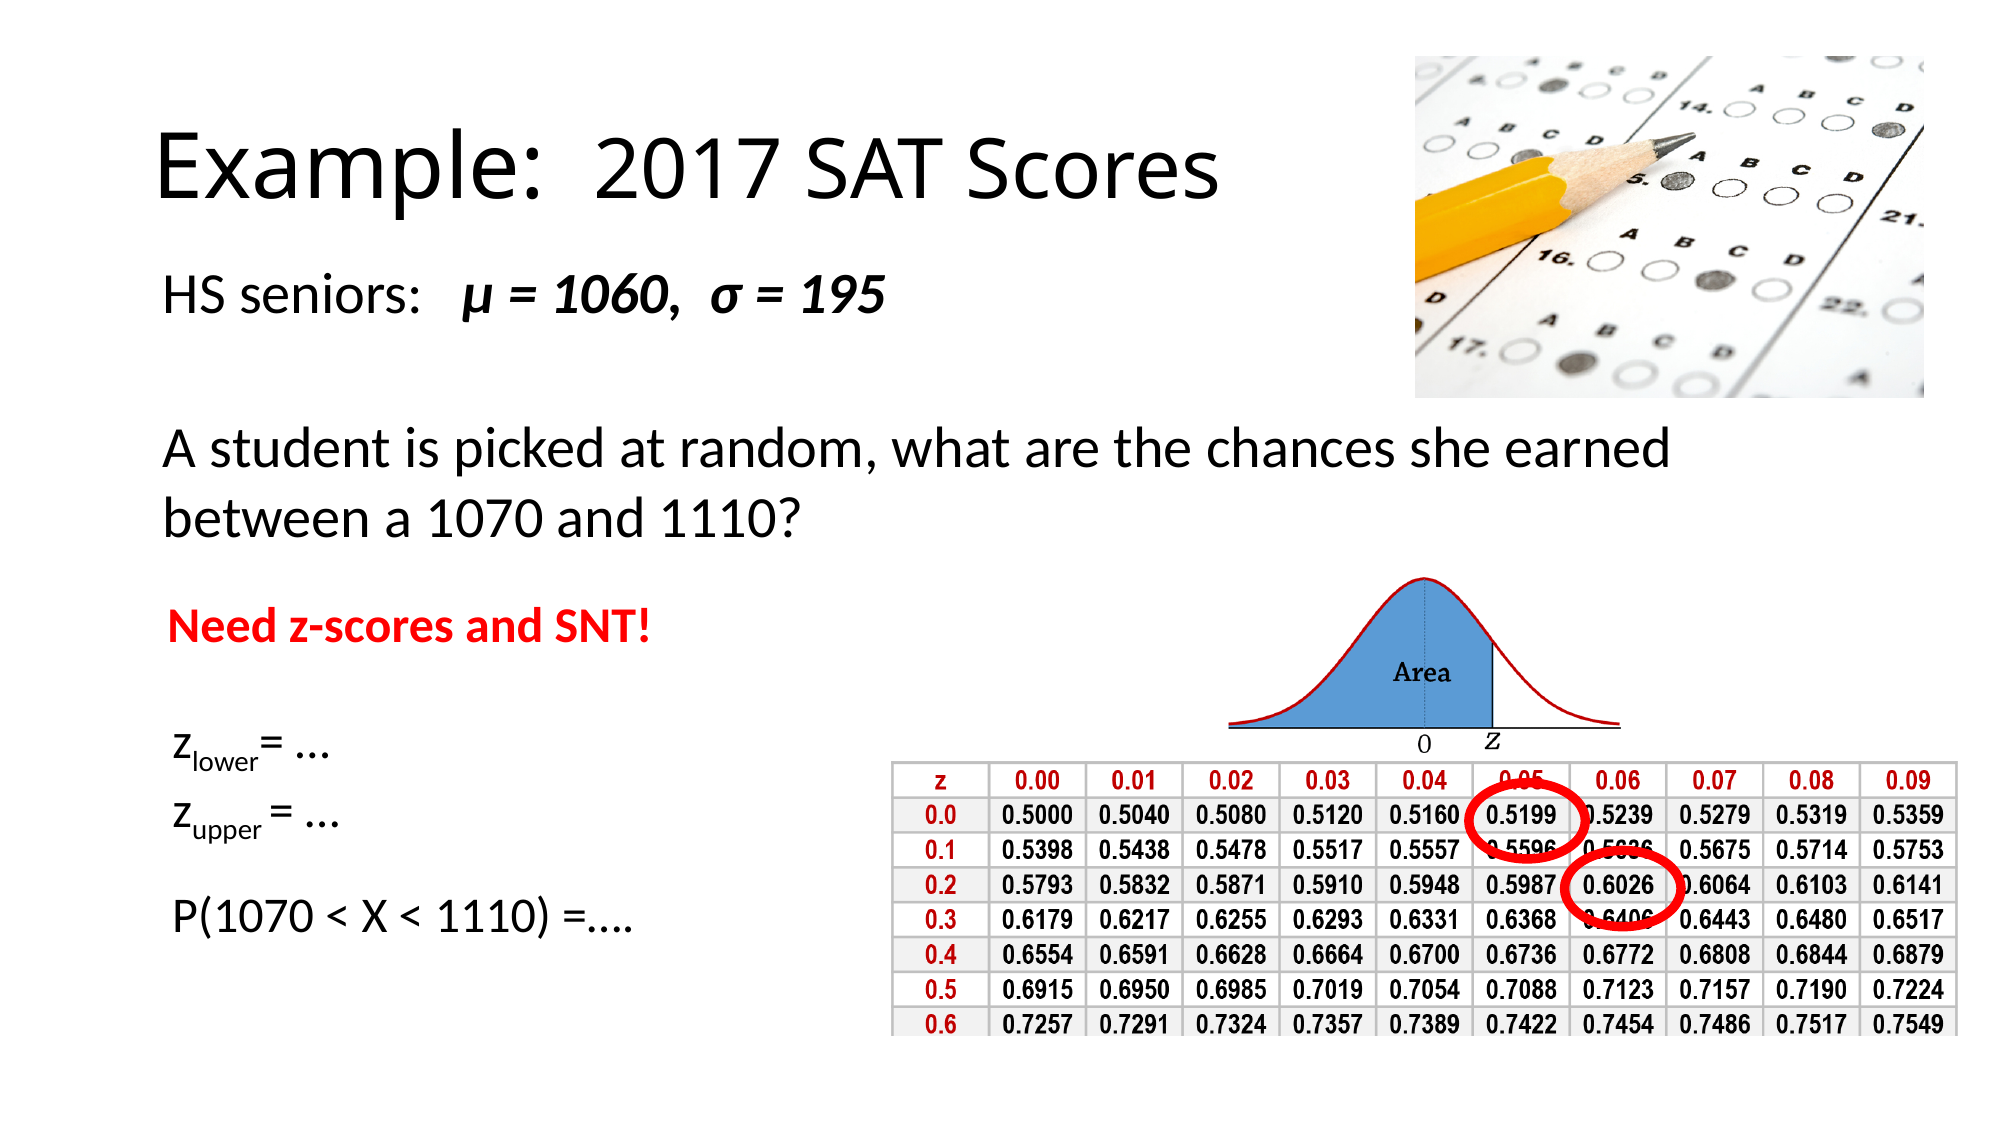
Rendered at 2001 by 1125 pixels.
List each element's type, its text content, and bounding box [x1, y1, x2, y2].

title Example: 2017 SAT Scores [137, 59, 1415, 278]
text_box P(1070 < X < 1110) =…. [157, 875, 887, 951]
text_box Need z-scores and SNT! [152, 584, 705, 660]
text_box zlower= … zupper = … [157, 701, 887, 853]
picture [887, 575, 1960, 1036]
text_box HS seniors: µ = 1060, σ = 195 [147, 247, 990, 333]
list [1415, 56, 1924, 398]
text_box A student is picked at random, what are the chances she earned between a 1070 and 1110? [147, 402, 1789, 697]
